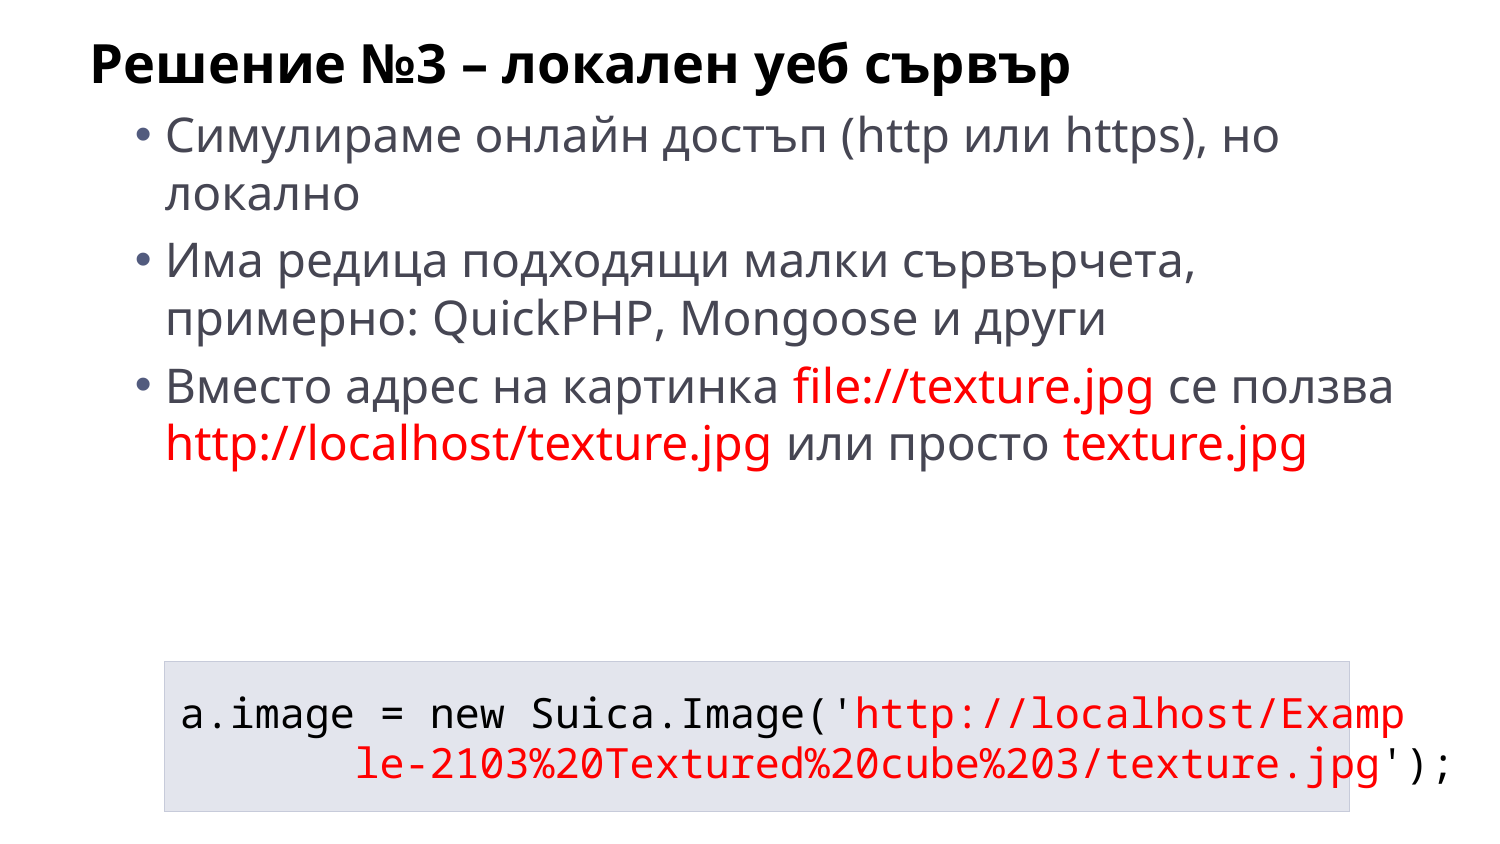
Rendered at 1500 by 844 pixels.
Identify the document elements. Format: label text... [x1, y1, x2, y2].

text_box a.image = new Suica.Image('http://localhost/Examp le-2103%20Textured%20cube%203/texture.jpg'); [164, 661, 1350, 812]
list Решение №3 – локален уеб сървър Симулираме онлайн достъп (http или https), но локално Има редица подходящи малки сървърчета, примерно: QuickPHP, Mongoose и други Вместо адрес на картинка file://texture.jpg се ползва http://localhost/texture.jpg или просто texture.jpg [75, 21, 1475, 835]
